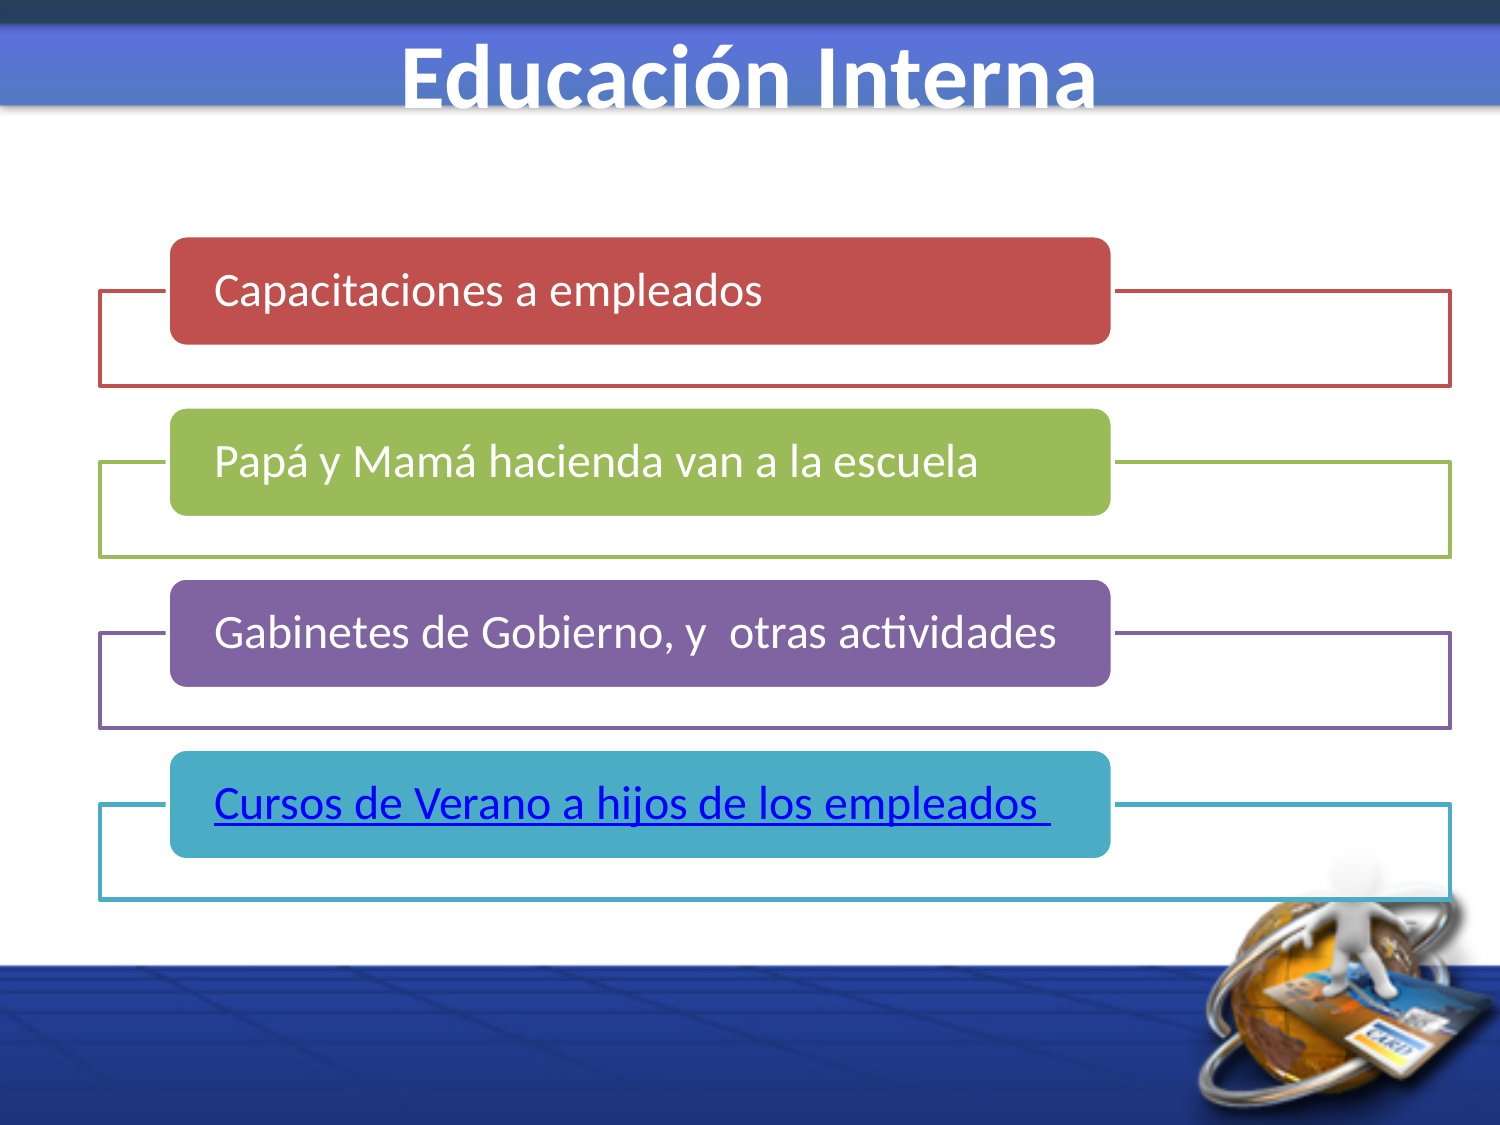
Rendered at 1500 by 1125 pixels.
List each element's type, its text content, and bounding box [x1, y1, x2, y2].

picture [0, 0, 1500, 1125]
text_box Educación Interna [74, 30, 1425, 114]
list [100, 195, 1451, 939]
